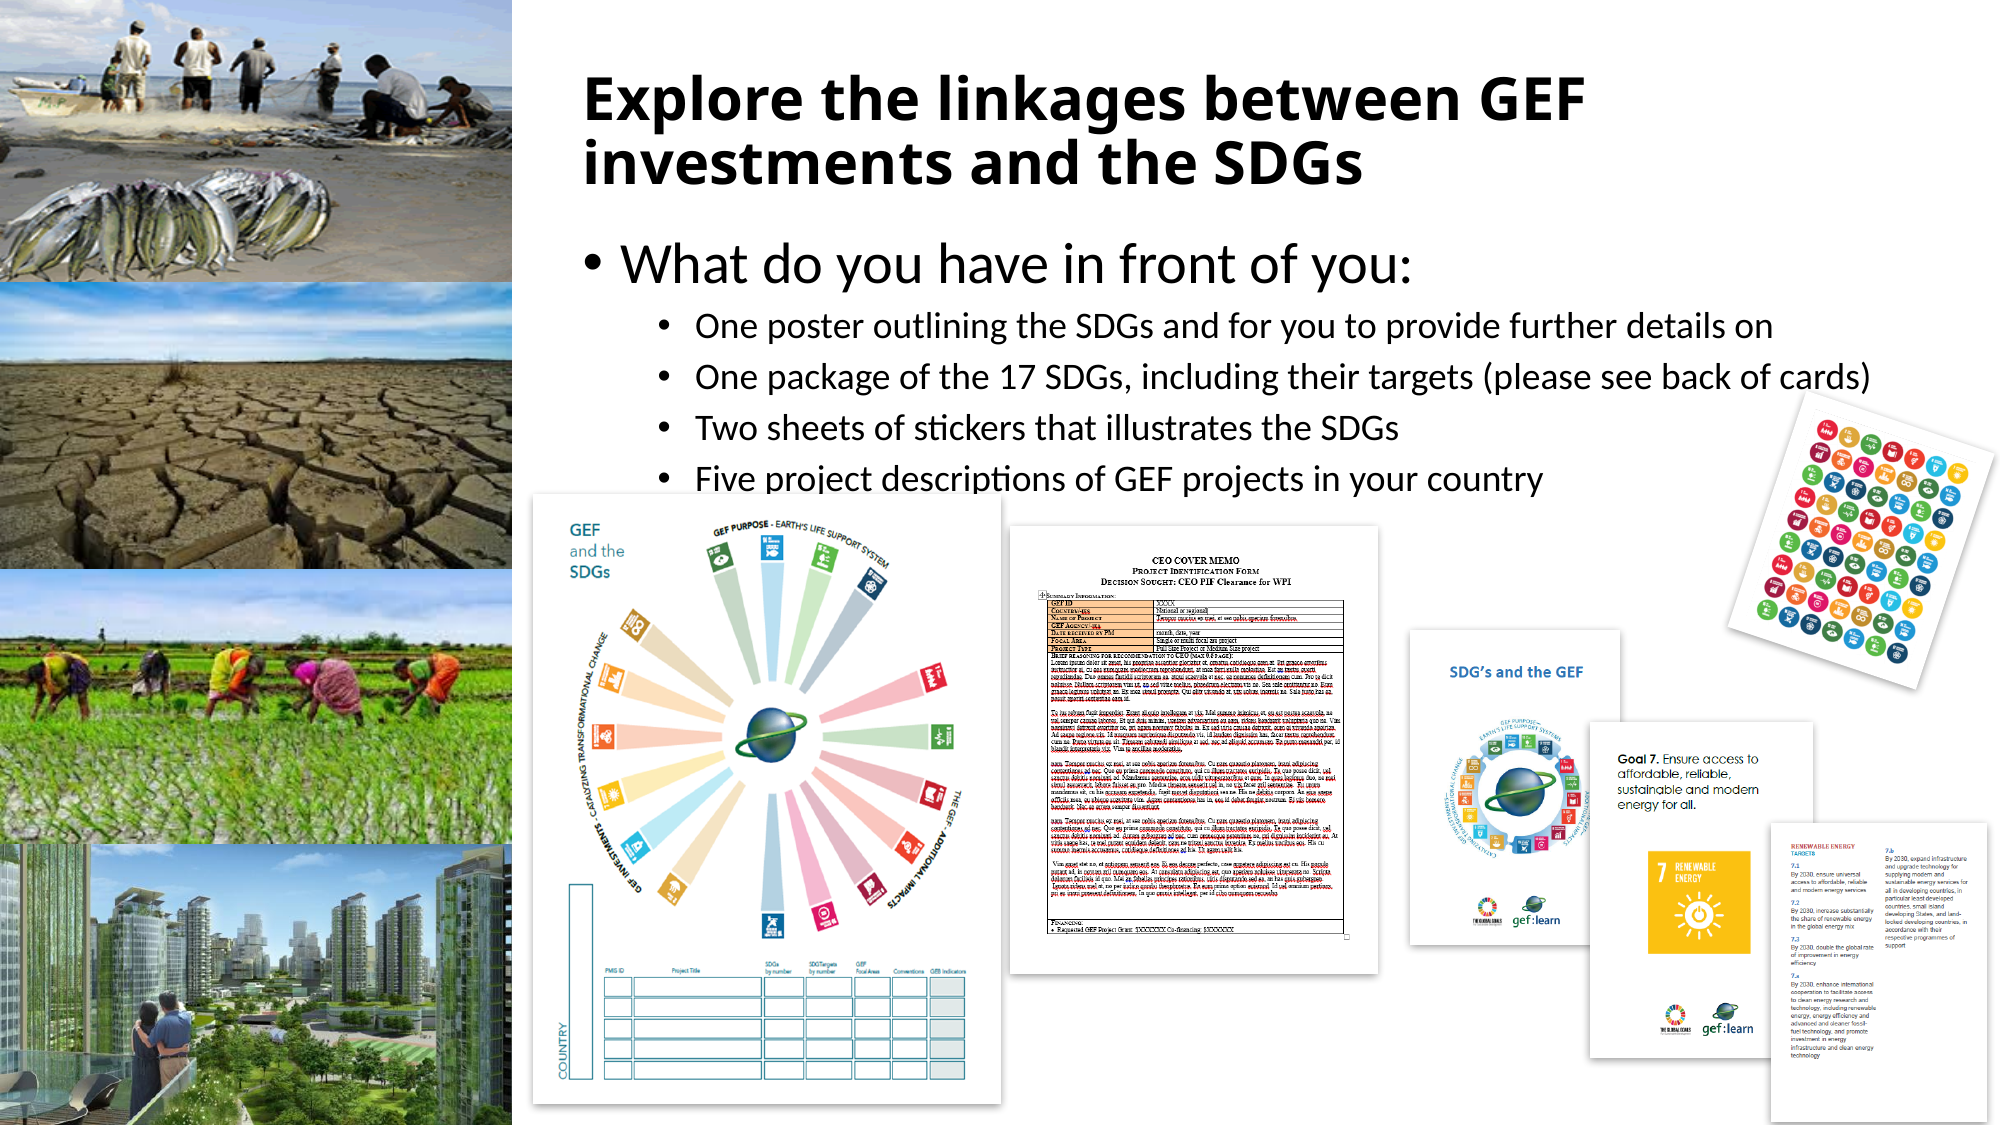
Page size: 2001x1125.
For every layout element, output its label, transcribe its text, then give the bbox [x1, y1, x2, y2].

list What do you have in front of you: One poster outlining the SDGs and for you to provide further details on One package of the 17 SDGs, including their targets (please see back of cards) Two sheets of stickers that illustrates the SDGs Five project descriptions of GEF projects in your country [567, 225, 1939, 1066]
picture [547, 508, 987, 1090]
picture [0, 0, 512, 1125]
picture [1747, 410, 1975, 670]
title Explore the linkages between GEF investments and the SDGs [567, 59, 1922, 225]
picture [1024, 540, 1364, 960]
picture [1424, 644, 1973, 1108]
